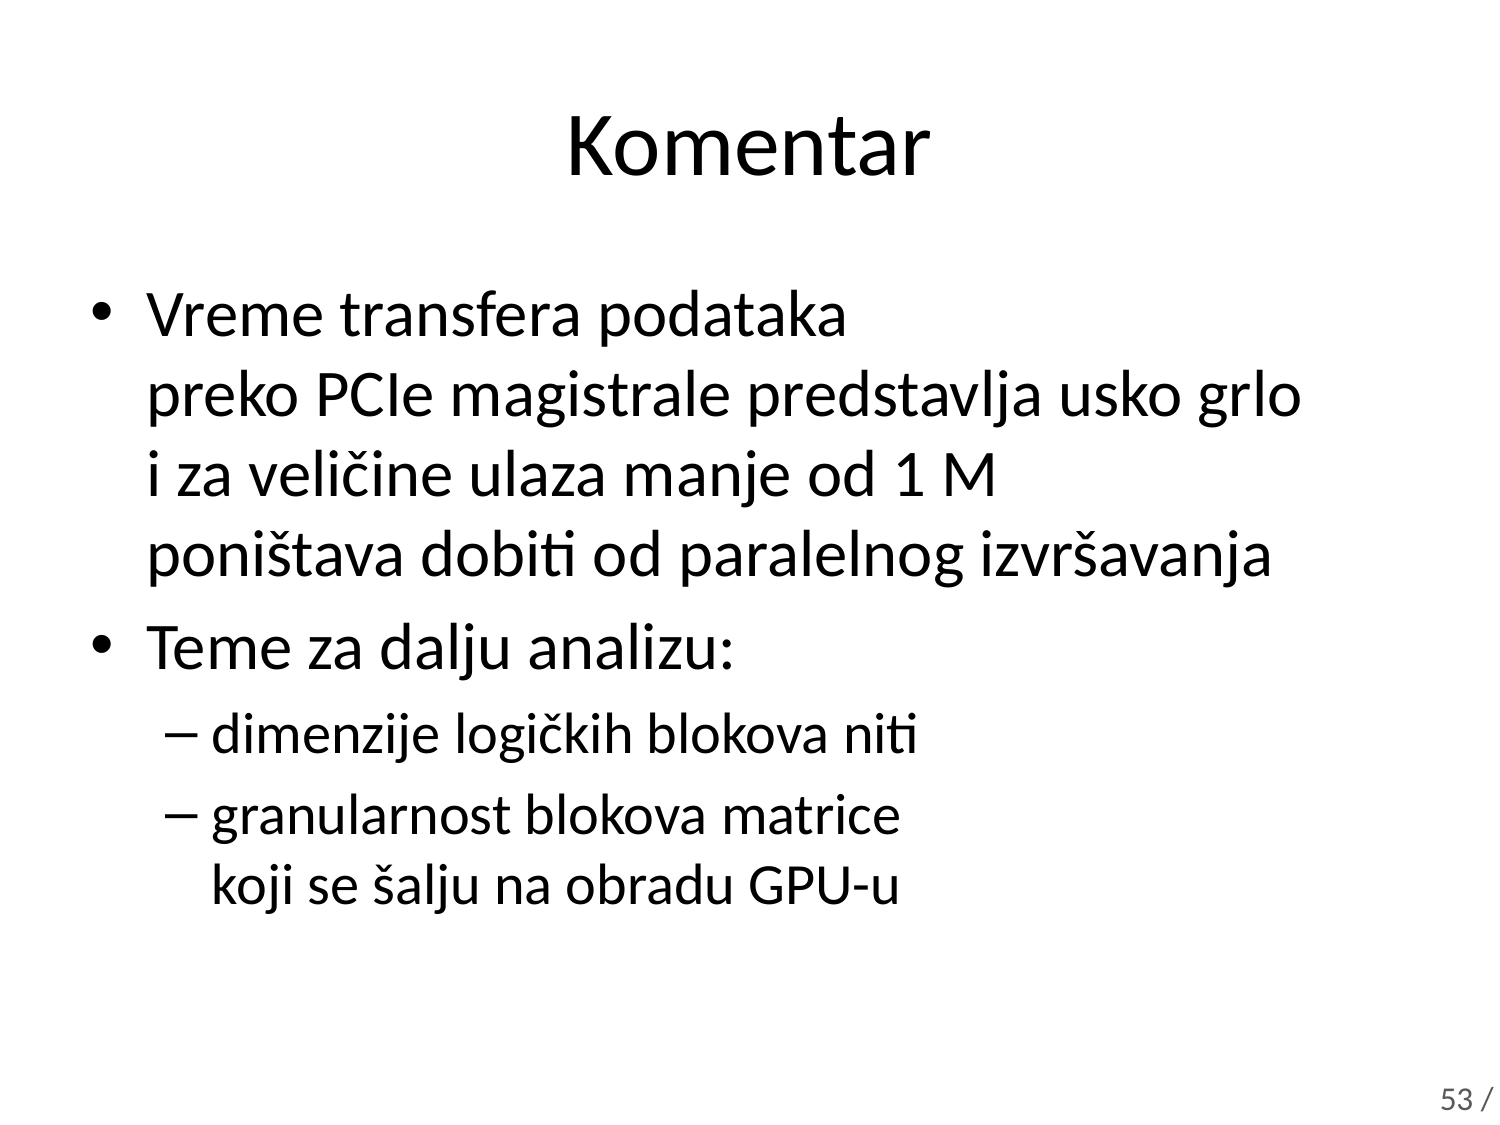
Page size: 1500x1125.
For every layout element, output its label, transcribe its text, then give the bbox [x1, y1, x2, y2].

title Komentar [75, 45, 1425, 233]
list Vreme transfera podataka preko PCIe magistrale predstavlja usko grlo i za veličine ulaza manje od 1 M poništava dobiti od paralelnog izvršavanja Teme za dalju analizu: dimenzije logičkih blokova niti granularnost blokova matrice koji se šalju na obradu GPU-u [75, 262, 1425, 1005]
